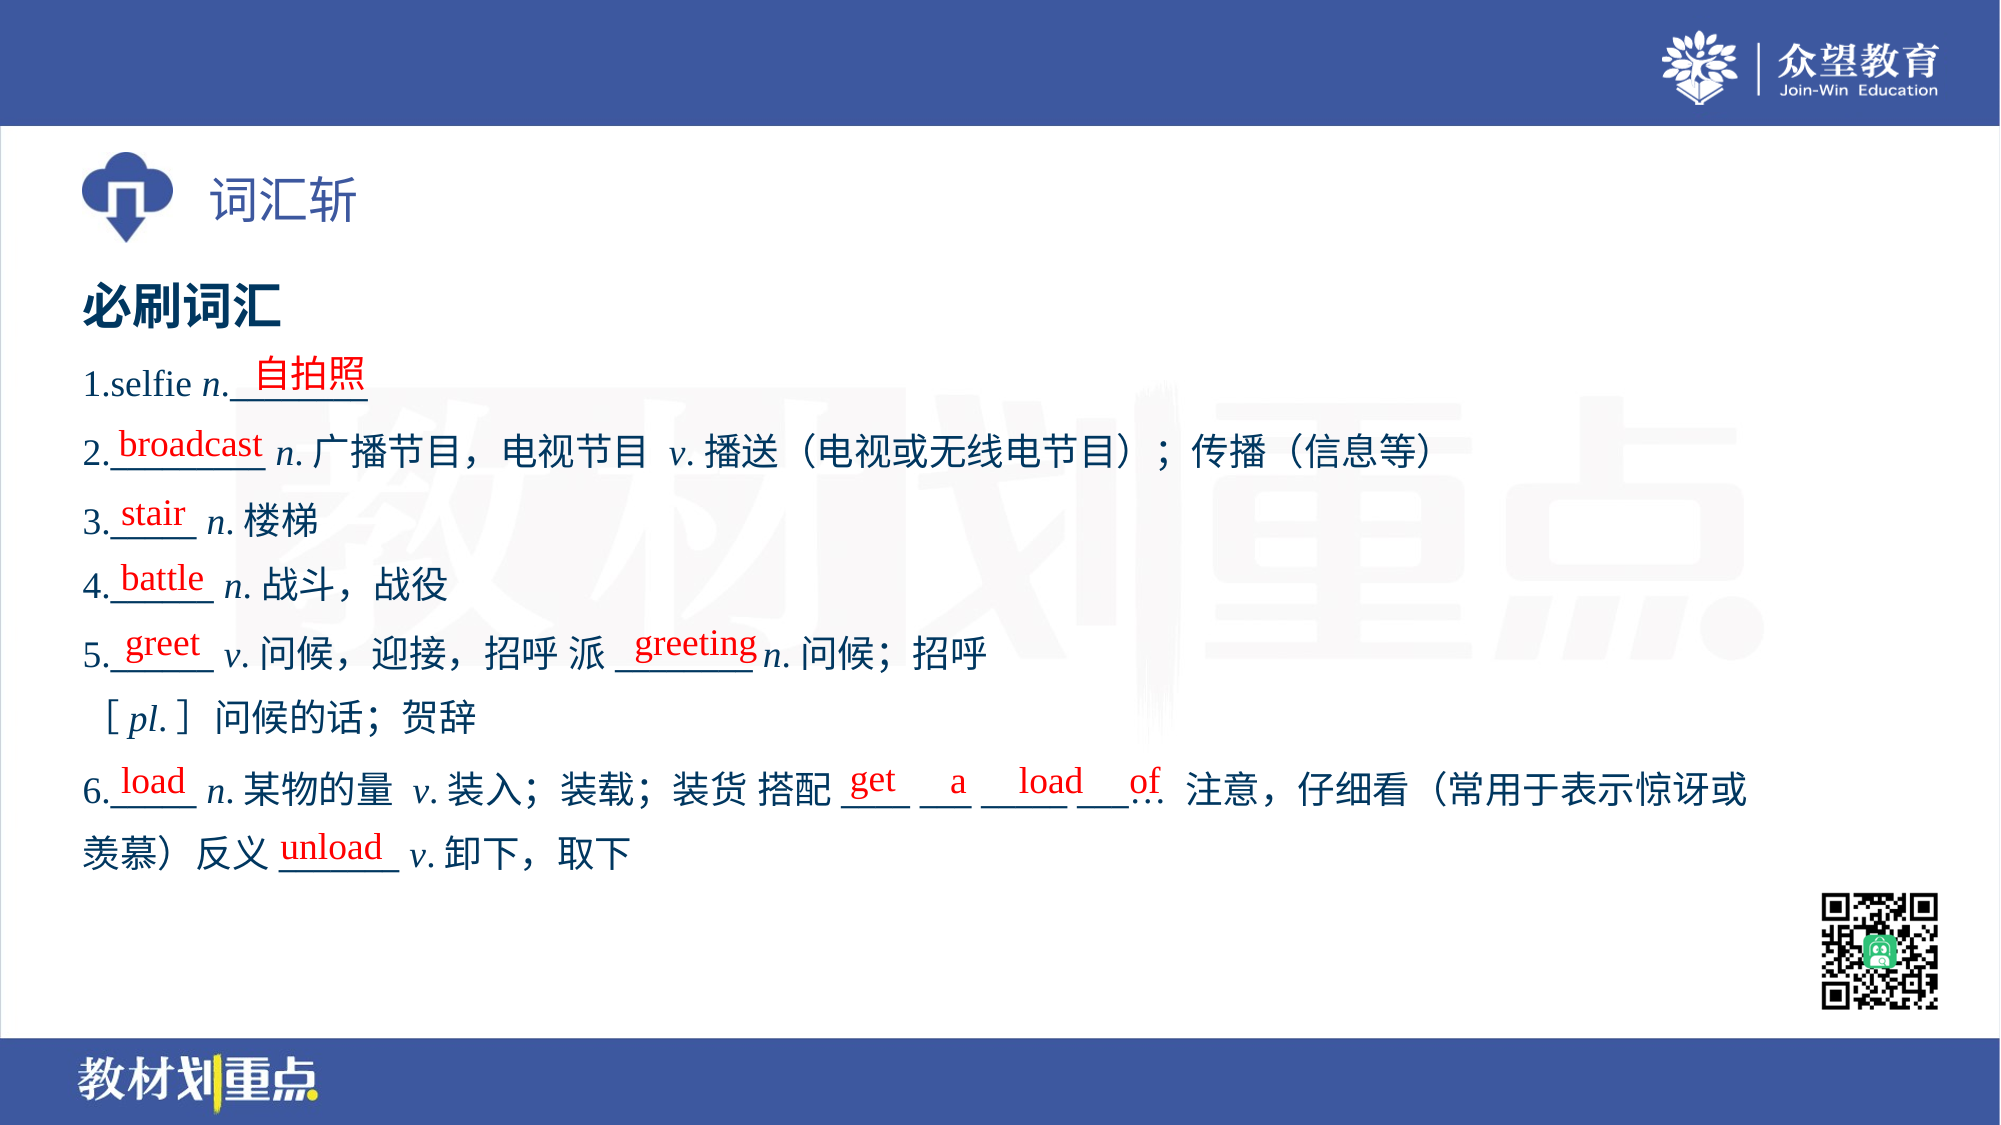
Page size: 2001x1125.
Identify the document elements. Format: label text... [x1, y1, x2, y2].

text_box greet [111, 598, 214, 657]
text_box load [107, 736, 200, 795]
text_box 5.______ v.问候，迎接，招呼 派________ n.问候；招呼 ［pl.］问候的话；贺辞 [82, 605, 1817, 733]
text_box load [1005, 736, 1098, 795]
picture [0, 0, 2000, 1125]
text_box unload [266, 802, 397, 861]
text_box broadcast [105, 399, 277, 458]
text_box 6._____ n.某物的量 v.装入；装载；装货 搭配____ ___ _____ ___… 注意，仔细看（常用于表示惊讶或 羡慕）反义_______ v.卸下，取下 [82, 741, 1817, 869]
text_box greeting [620, 598, 772, 657]
text_box 1.selfie n.________ 2._________ n.广播节目，电视节目 v.播送（电视或无线电节目）；传播（信息等） 3._____ n.楼梯 4.______ n.战斗，战役 [82, 335, 1817, 600]
text_box stair [107, 467, 200, 527]
text_box 必刷词汇 [82, 247, 1817, 335]
text_box battle [107, 533, 218, 592]
text_box a [936, 736, 981, 795]
text_box of [1115, 736, 1175, 795]
text_box get [836, 734, 910, 793]
text_box 自拍照 [239, 330, 380, 389]
